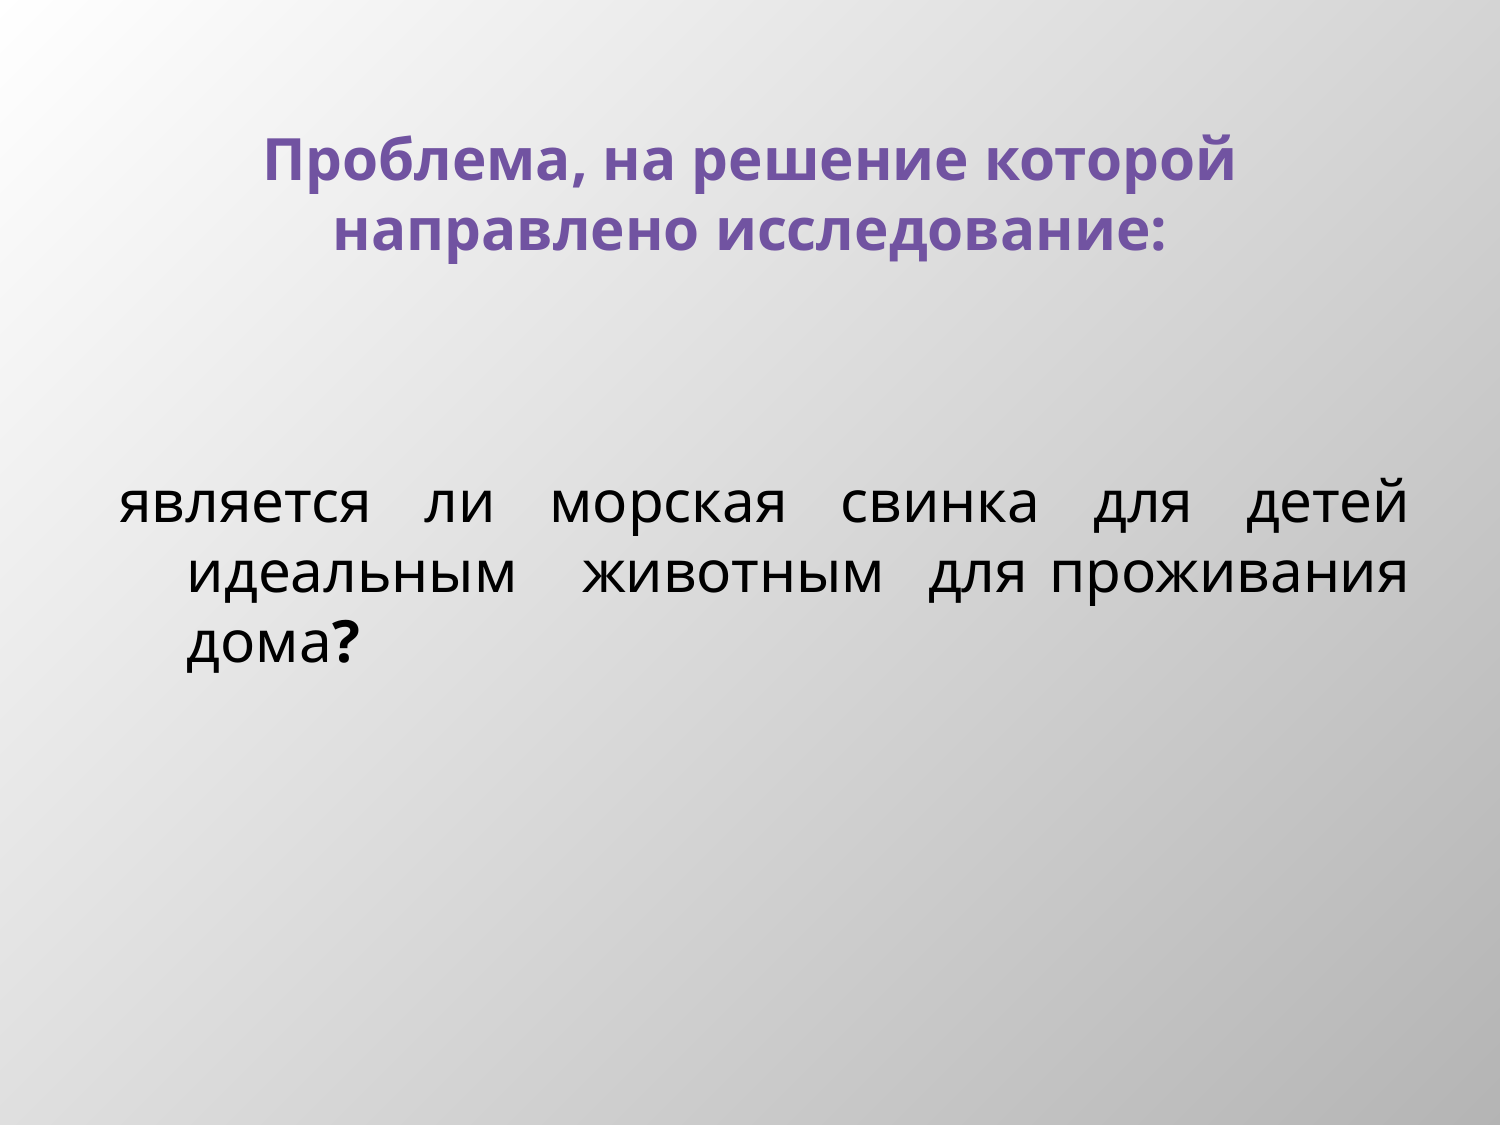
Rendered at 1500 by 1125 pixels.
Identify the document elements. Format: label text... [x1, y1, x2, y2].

list является ли морская свинка для детей идеальным животным для проживания дома? [82, 457, 1425, 750]
title Проблема, на решение которой направлено исследование: [75, 45, 1425, 340]
